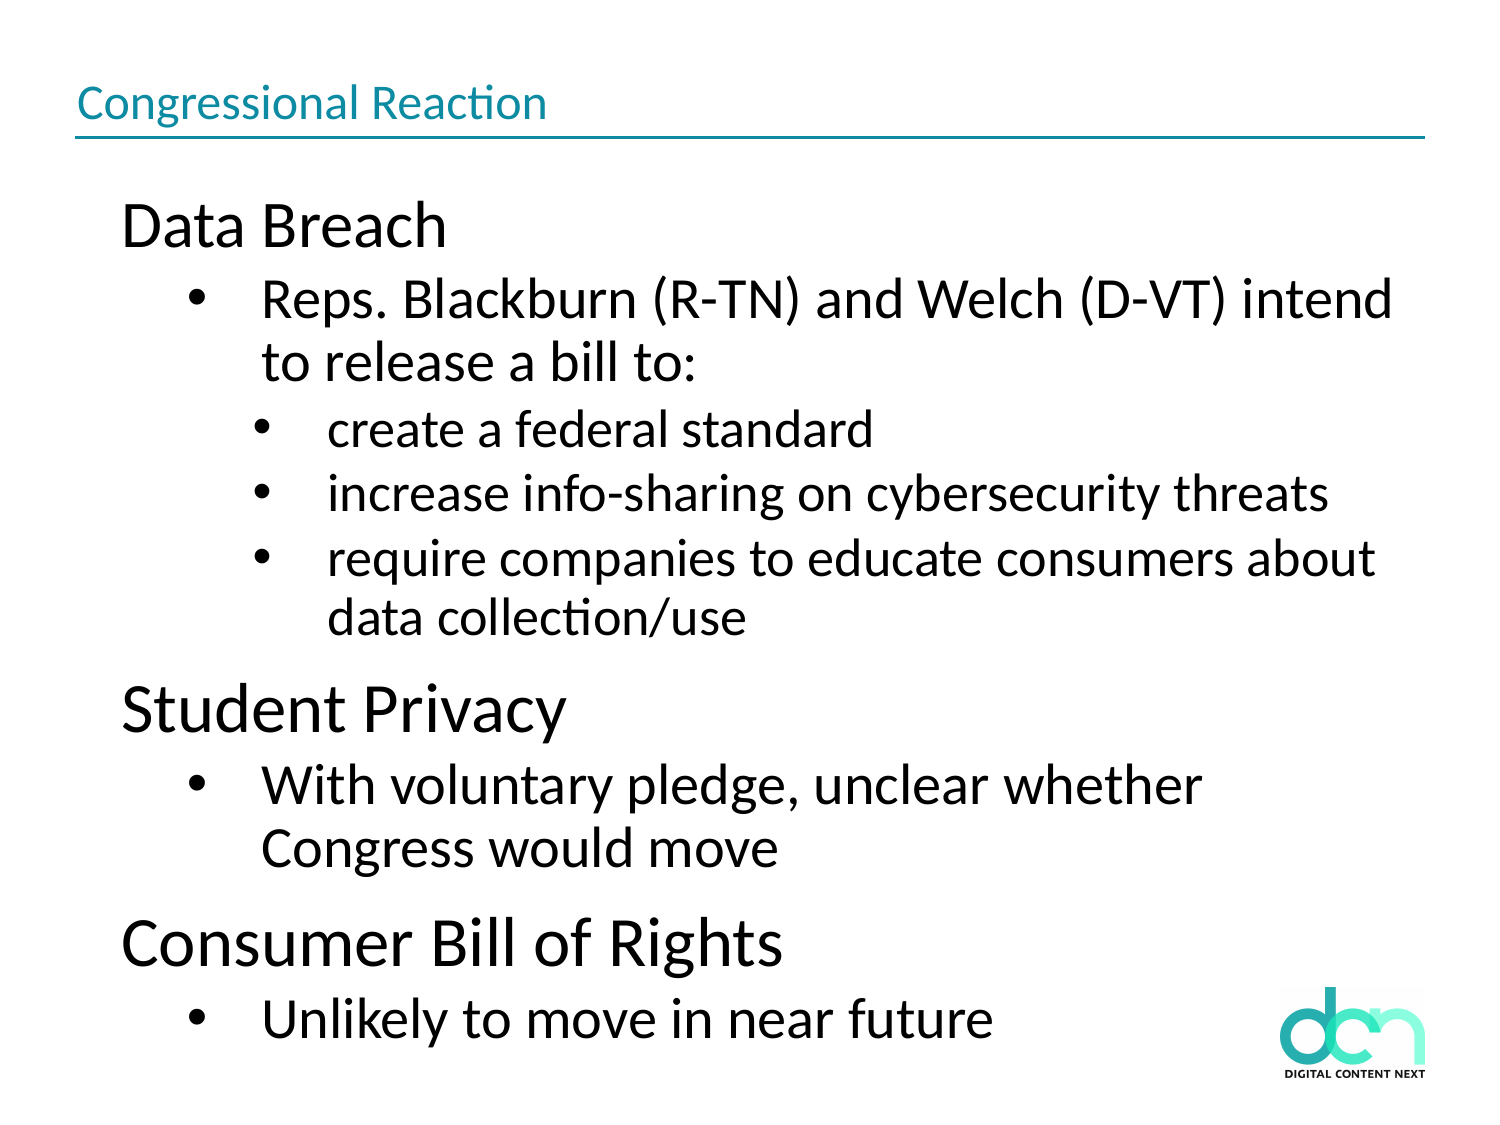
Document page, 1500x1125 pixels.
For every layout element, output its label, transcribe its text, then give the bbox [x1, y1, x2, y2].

list Data Breach Reps. Blackburn (R-TN) and Welch (D-VT) intend to release a bill to: create a federal standard increase info-sharing on cybersecurity threats require companies to educate consumers about data collection/use Student Privacy With voluntary pledge, unclear whether Congress would move Consumer Bill of Rights Unlikely to move in near future [75, 174, 1425, 1040]
picture [1280, 1040, 1425, 1078]
text_box Congressional Reaction [62, 62, 1413, 138]
